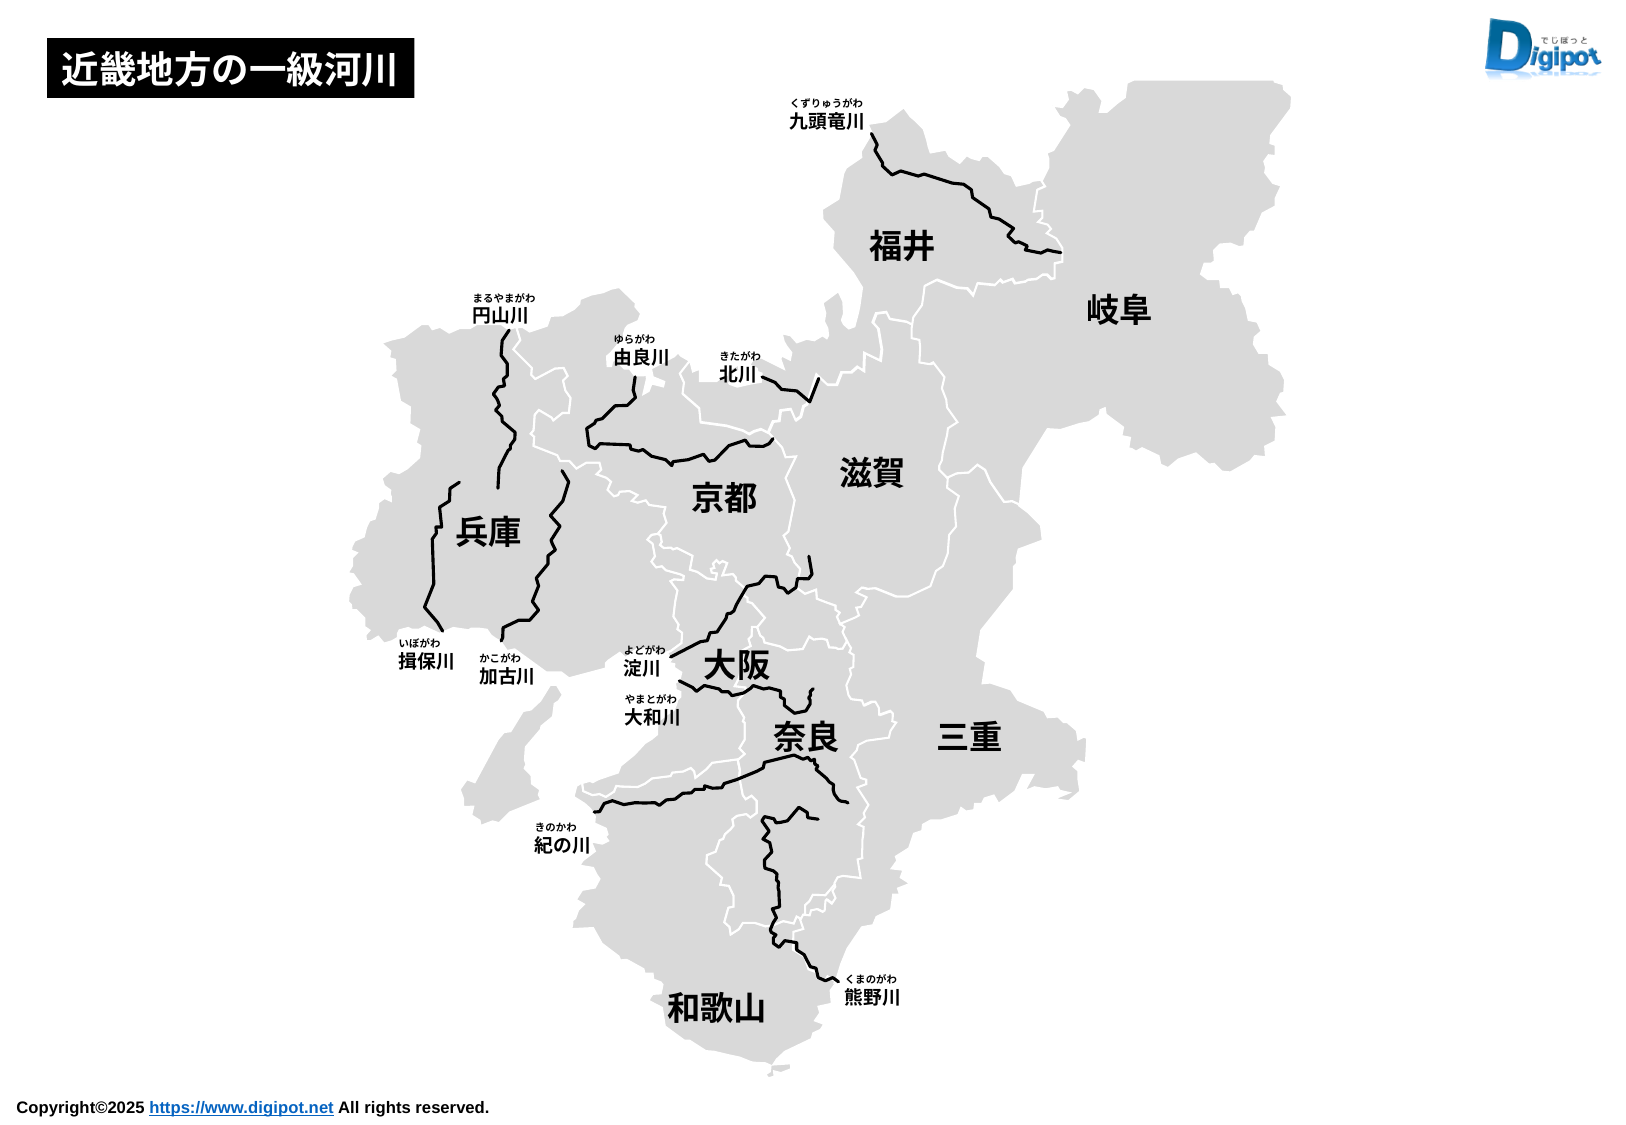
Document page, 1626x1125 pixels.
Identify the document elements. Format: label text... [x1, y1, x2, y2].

picture [1485, 18, 1602, 82]
text_box 近畿地方の一級河川 [47, 38, 415, 98]
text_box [347, 79, 1292, 1079]
